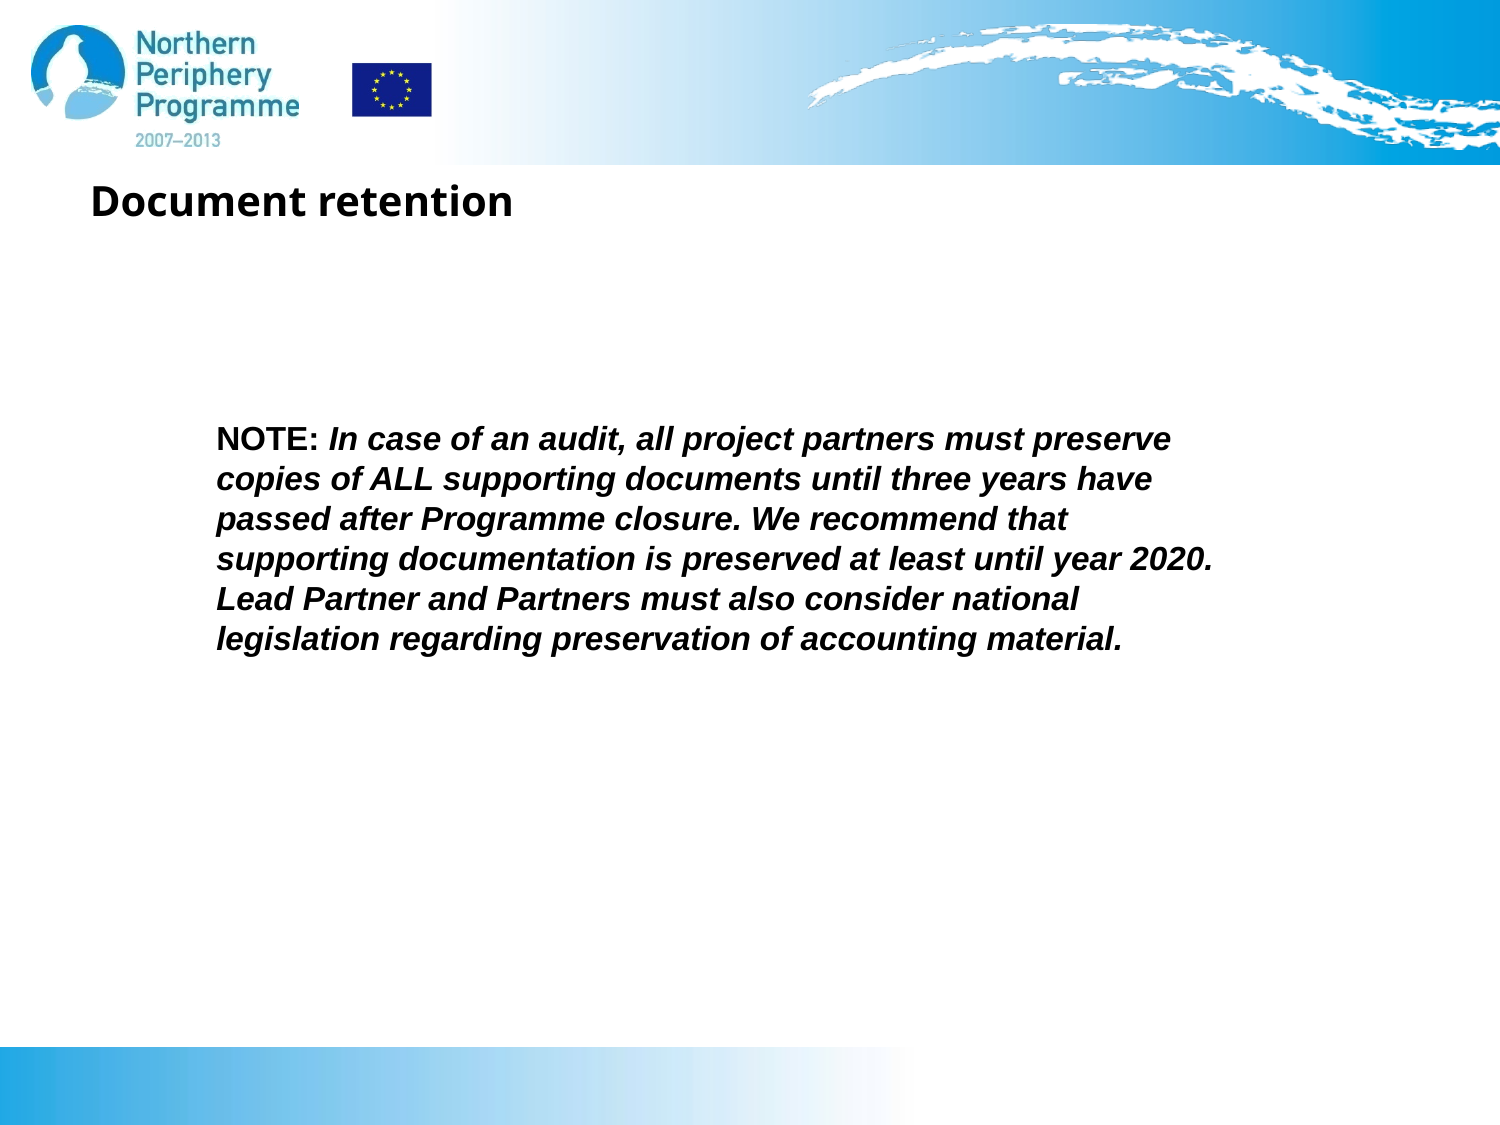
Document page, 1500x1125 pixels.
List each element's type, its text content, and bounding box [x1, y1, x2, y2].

text_box NOTE: In case of an audit, all project partners must preserve copies of ALL supporting documents until three years have passed after Programme closure. We recommend that supporting documentation is preserved at least until year 2020. Lead Partner and Partners must also consider national legislation regarding preservation of accounting material. [201, 410, 1266, 695]
picture [0, 1047, 1053, 1125]
picture [1476, 100, 1500, 107]
text_box Document retention [75, 20, 1313, 233]
picture [297, 0, 1500, 165]
picture [31, 25, 75, 147]
